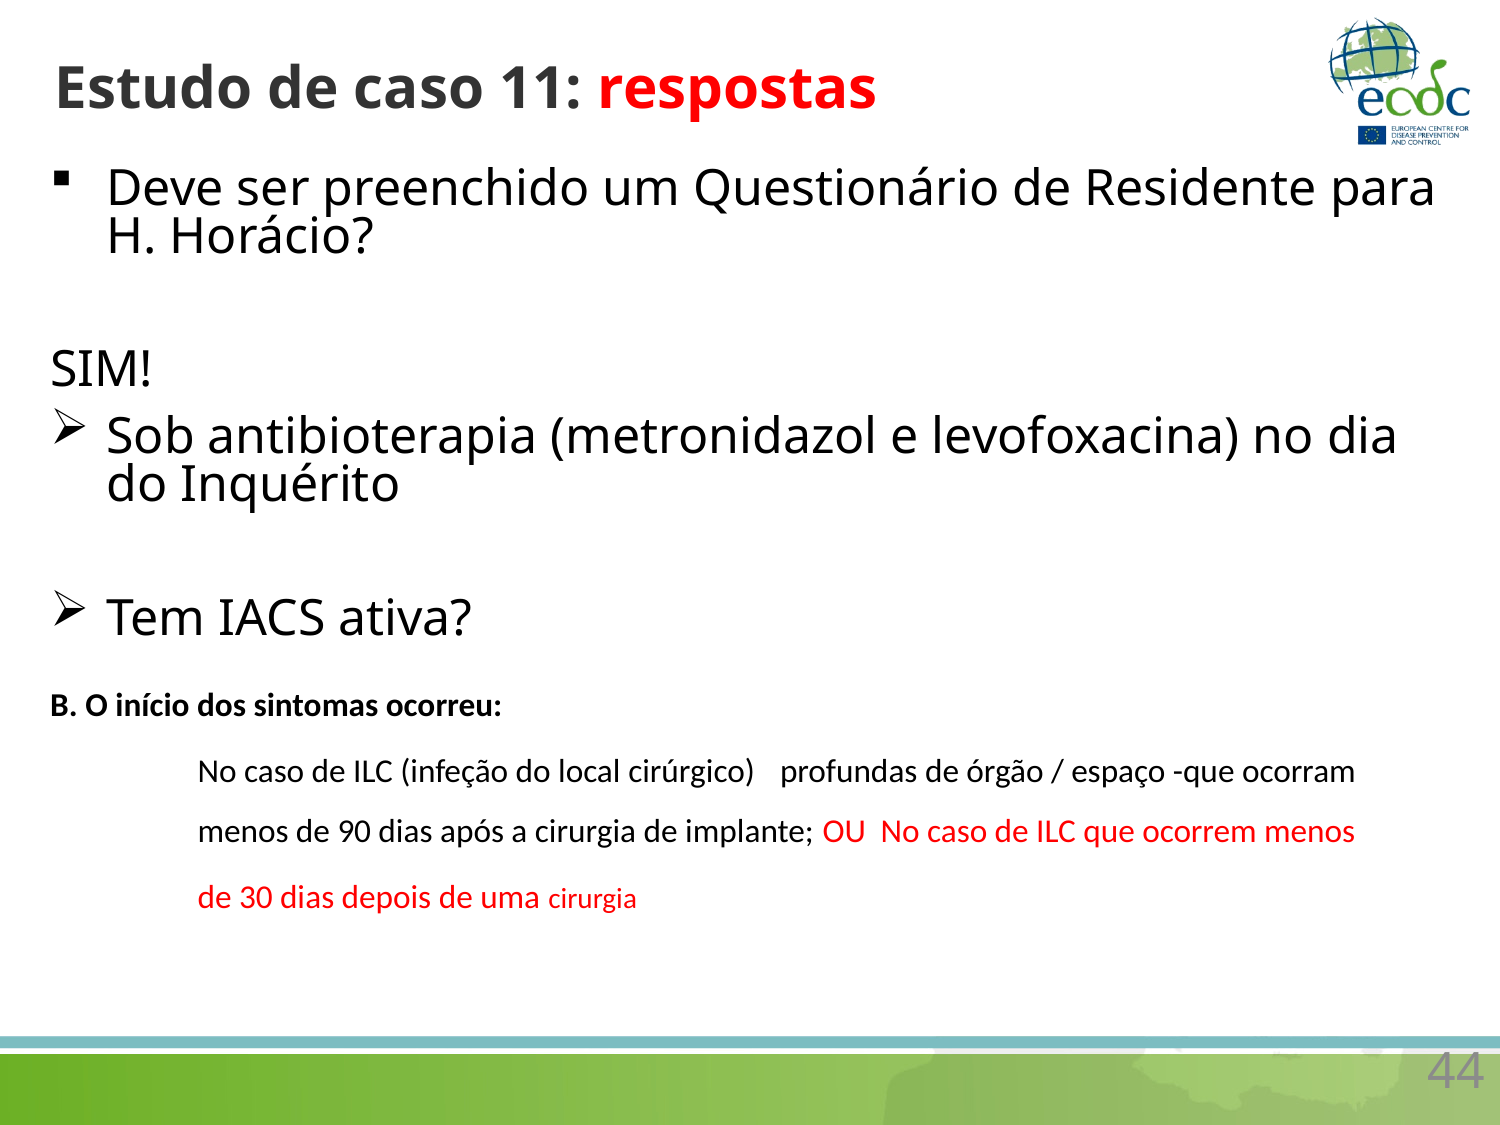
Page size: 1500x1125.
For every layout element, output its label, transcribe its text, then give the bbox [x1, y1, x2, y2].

picture [1328, 17, 1473, 148]
list Deve ser preenchido um Questionário de Residente para H. Horácio? SIM! Sob antibioterapia (metronidazol e levofoxacina) no dia do Inquérito Tem IACS ativa? B. O início dos sintomas ocorreu: No caso de ILC (infeção do local cirúrgico) profundas de órgão / espaço -que ocorram menos de 90 dias após a cirurgia de implante; OU No caso de ILC que ocorrem menos de 30 dias depois de uma cirurgia [49, 166, 1450, 1015]
title Estudo de caso 11: respostas [54, 58, 1405, 152]
slide_number 44 [1149, 1042, 1500, 1103]
picture [0, 1036, 1500, 1125]
